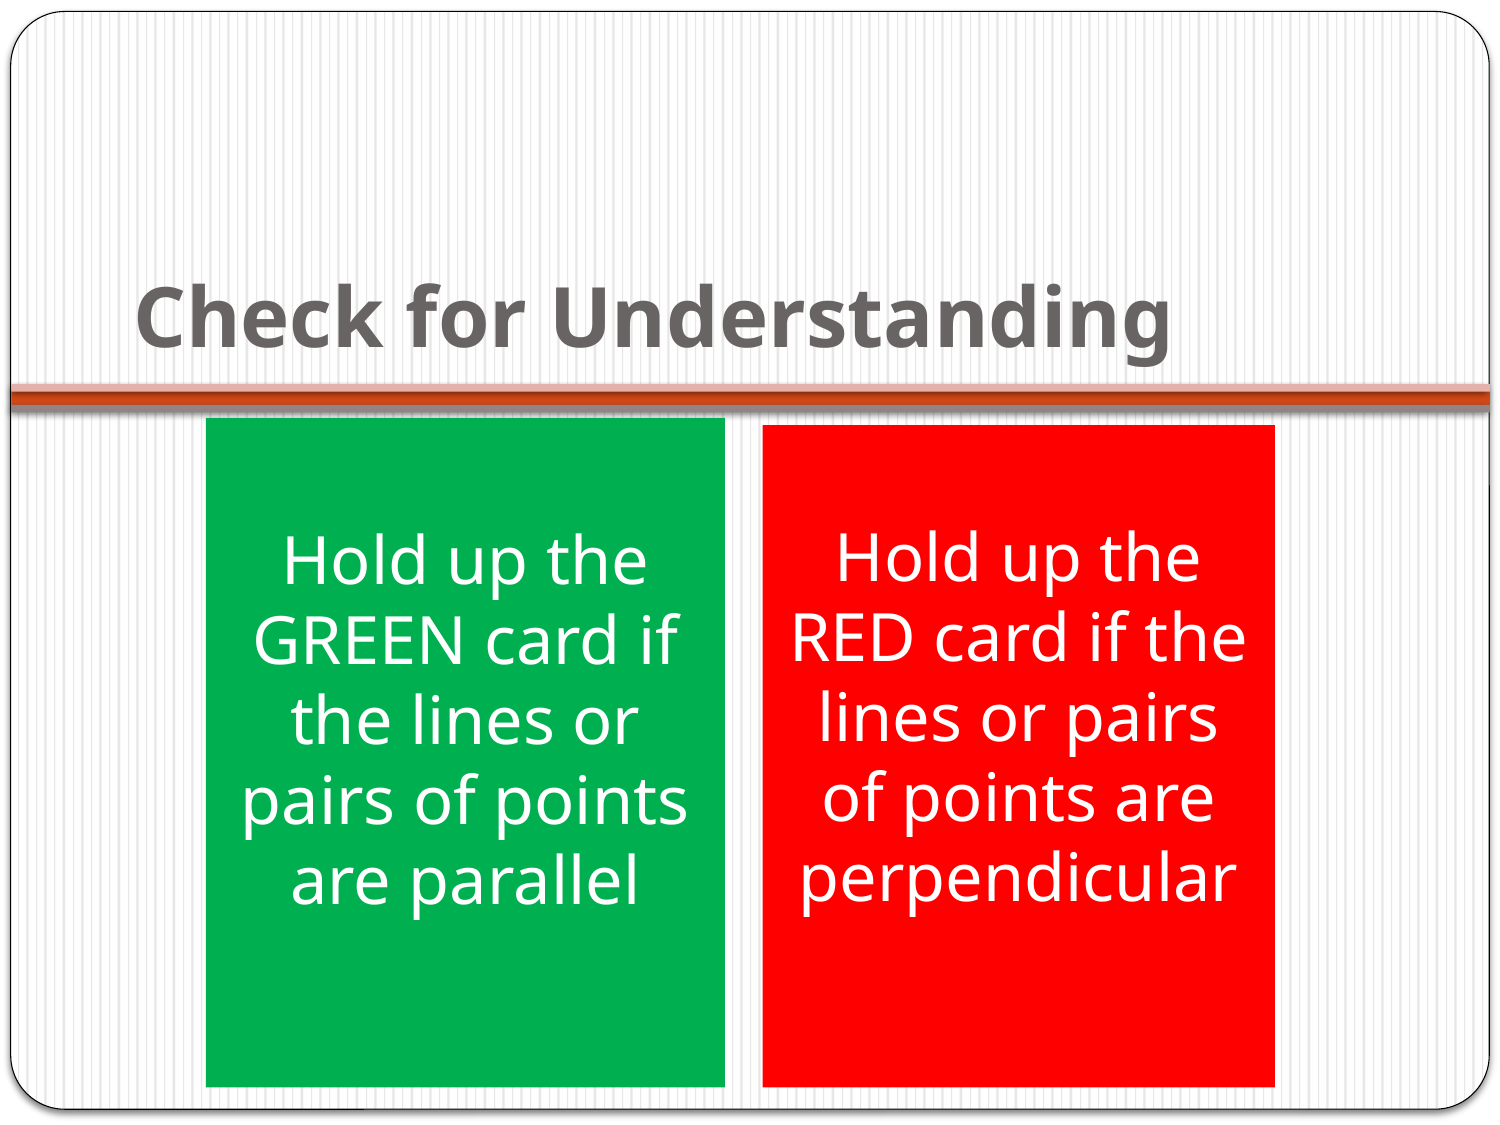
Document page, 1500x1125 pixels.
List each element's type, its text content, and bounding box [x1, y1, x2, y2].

list Hold up the GREEN card if the lines or pairs of points are parallel [205, 417, 725, 1088]
list Hold up the RED card if the lines or pairs of points are perpendicular [762, 425, 1275, 1088]
title Check for Understanding [118, 156, 1394, 380]
